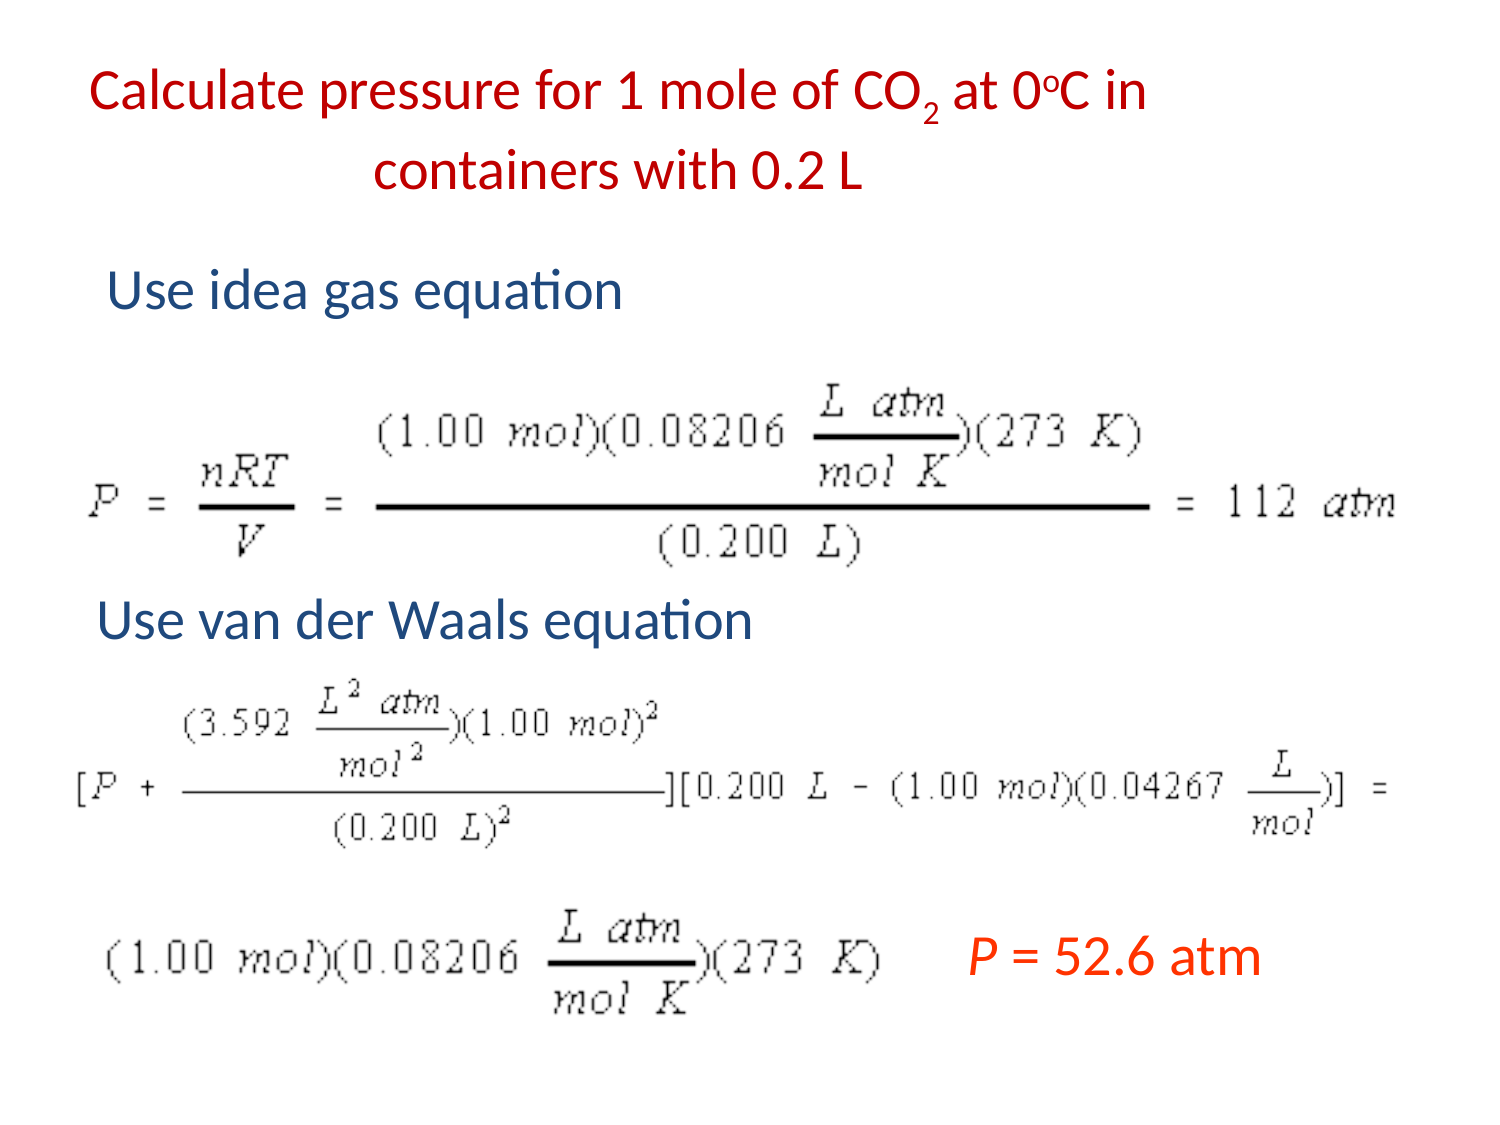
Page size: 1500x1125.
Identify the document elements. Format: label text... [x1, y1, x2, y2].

picture [88, 892, 904, 1036]
picture [76, 668, 1412, 866]
title Calculate pressure for 1 mole of CO2 at 0oC in containers with 0.2 L [0, 20, 1238, 233]
text_box Use idea gas equation [92, 243, 640, 329]
text_box Use van der Waals equation [81, 590, 783, 659]
picture [76, 361, 1412, 583]
text_box P = 52.6 atm [953, 910, 1292, 995]
